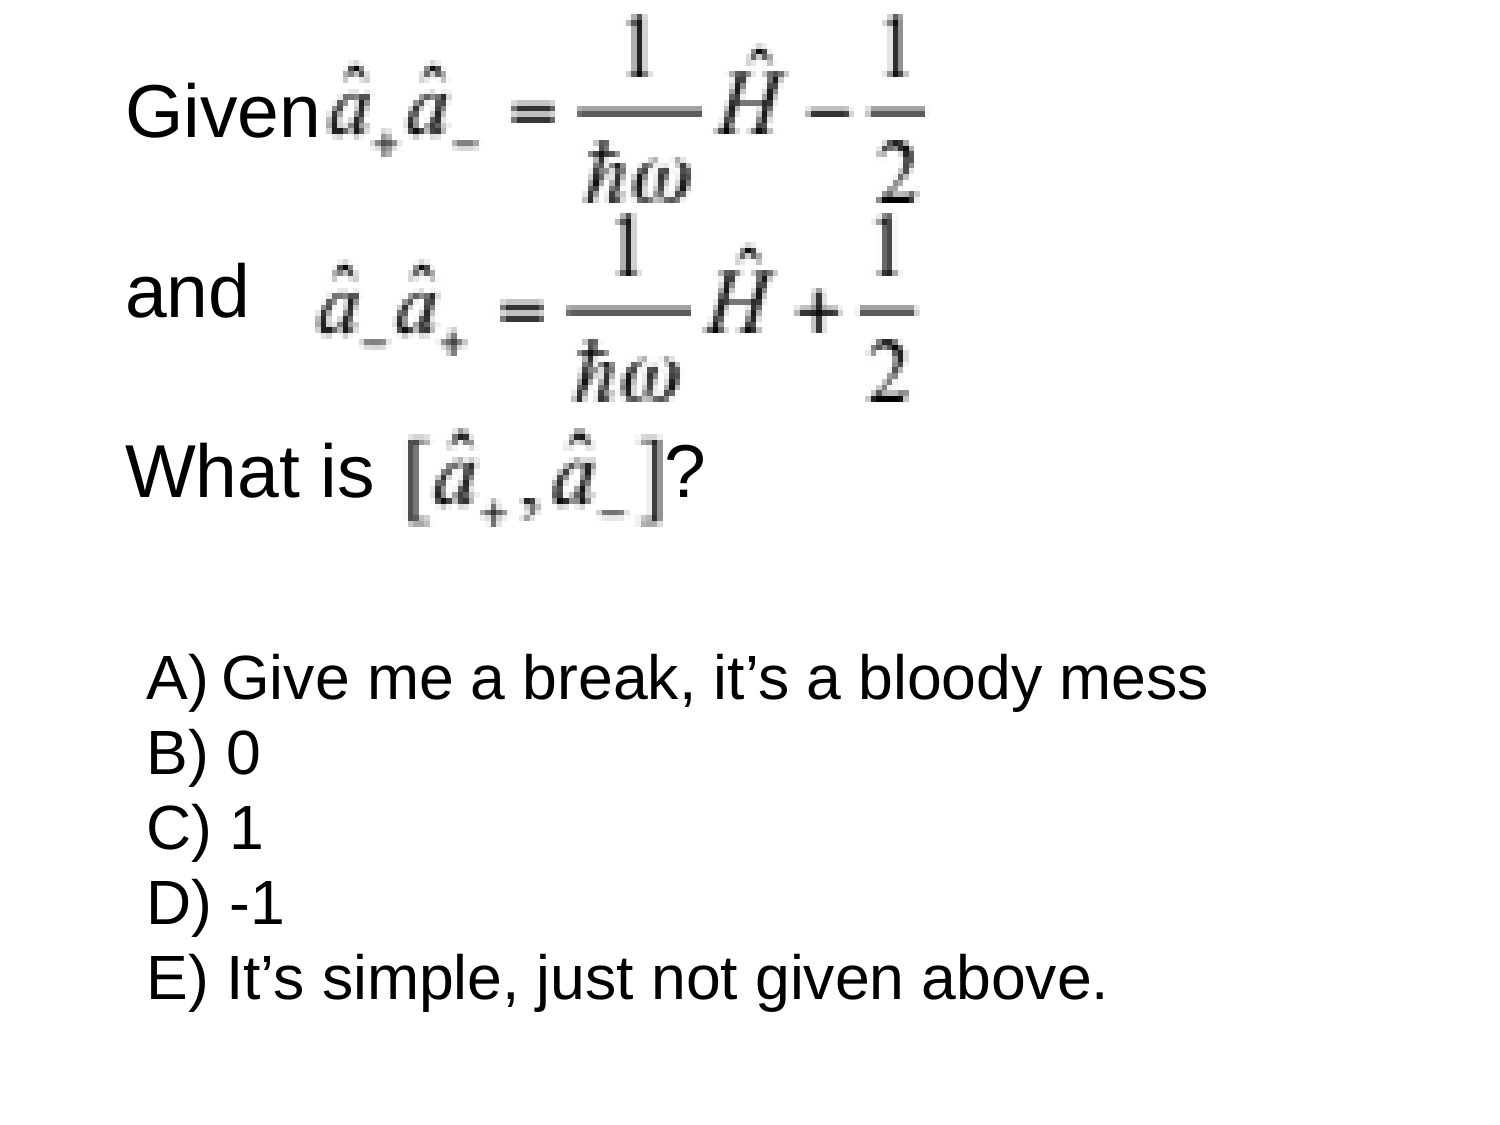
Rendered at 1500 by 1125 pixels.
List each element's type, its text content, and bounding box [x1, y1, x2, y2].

title Given and What is ? [110, 24, 1386, 551]
text_box Give me a break, it’s a bloody mess B) 0 C) 1 D) -1 E) It’s simple, just not given above. [131, 629, 1275, 1020]
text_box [316, 0, 931, 216]
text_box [397, 410, 670, 534]
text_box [305, 191, 920, 414]
